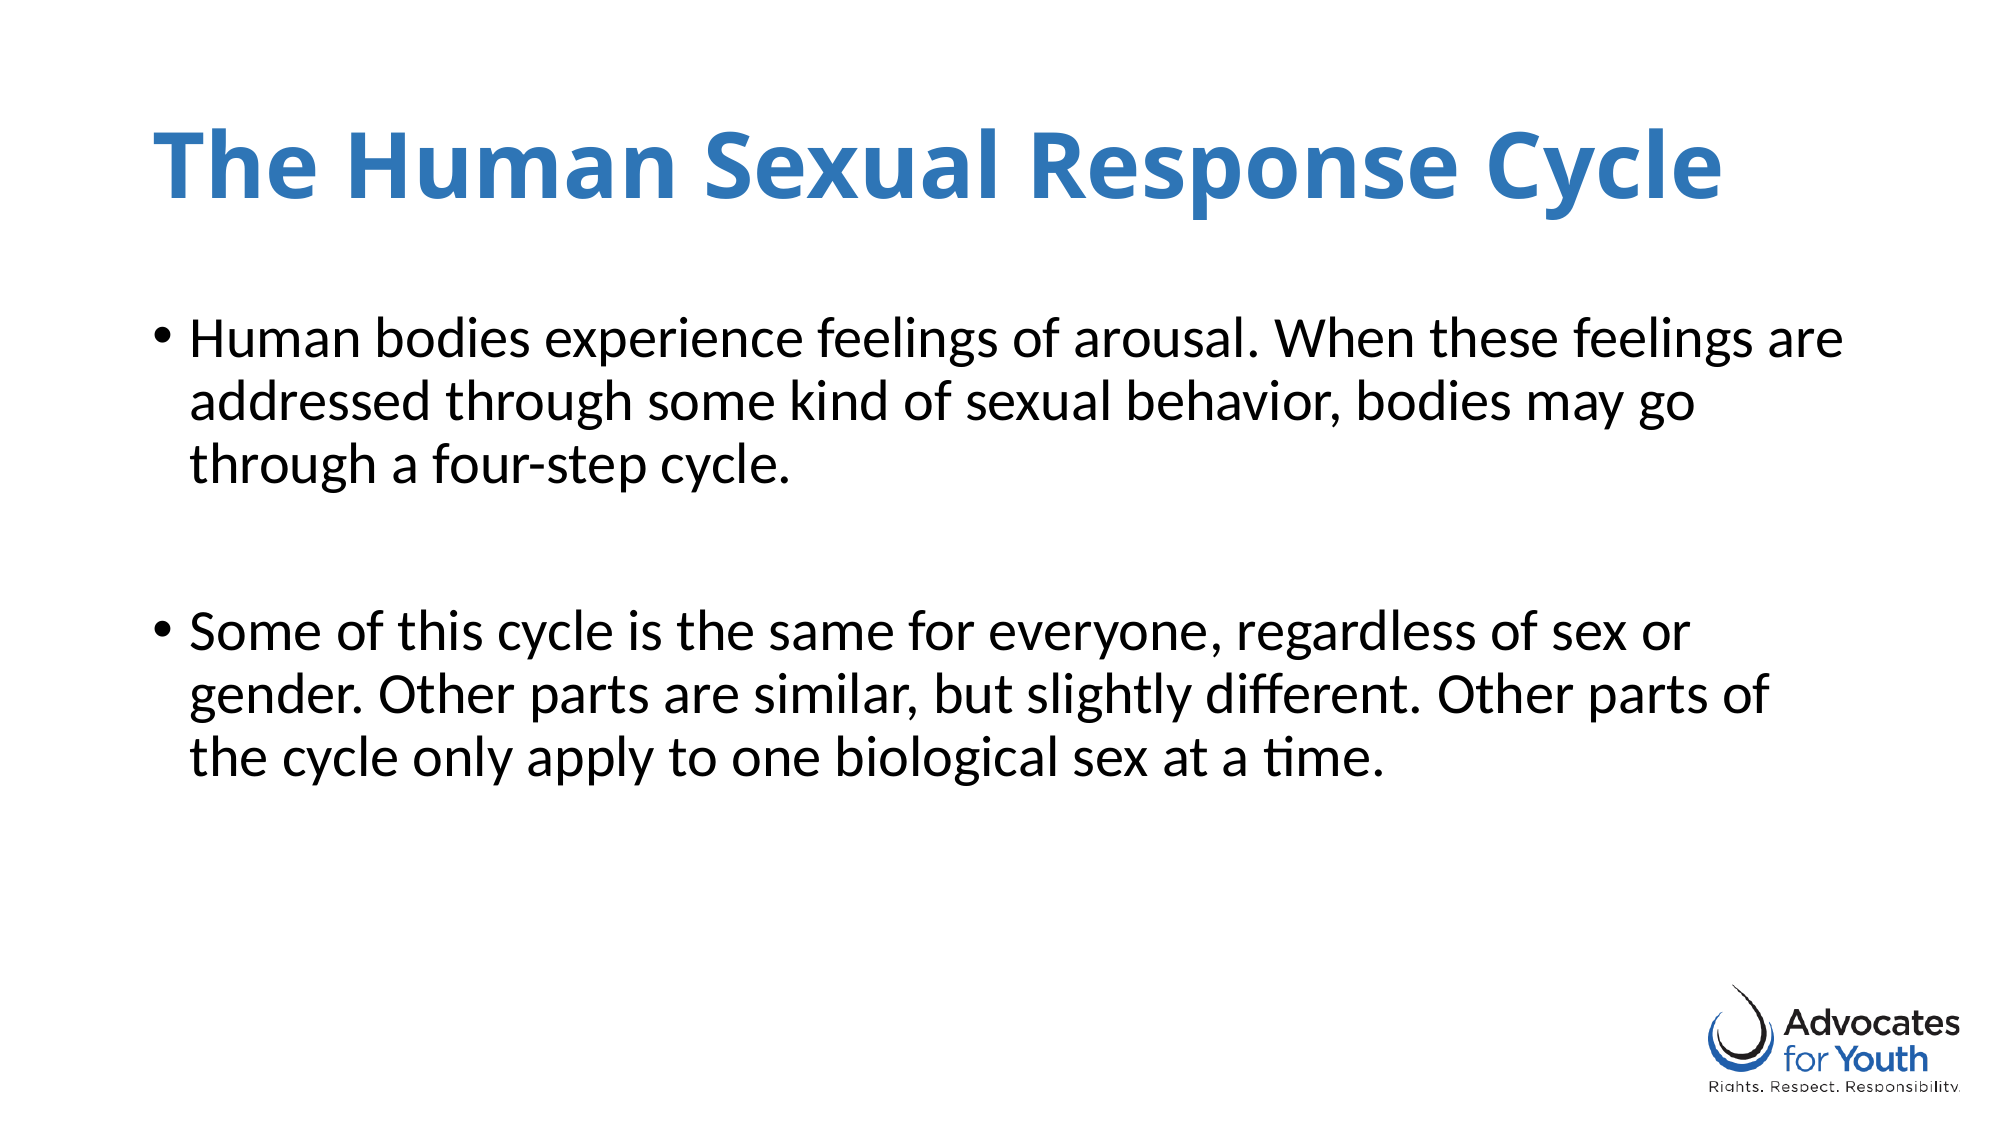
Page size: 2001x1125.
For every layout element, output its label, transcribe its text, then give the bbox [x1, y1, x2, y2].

title The Human Sexual Response Cycle [137, 59, 1863, 278]
list Human bodies experience feelings of arousal. When these feelings are addressed through some kind of sexual behavior, bodies may go through a four-step cycle. Some of this cycle is the same for everyone, regardless of sex or gender. Other parts are similar, but slightly different. Other parts of the cycle only apply to one biological sex at a time. [137, 299, 1863, 1014]
picture [1708, 984, 1960, 1092]
